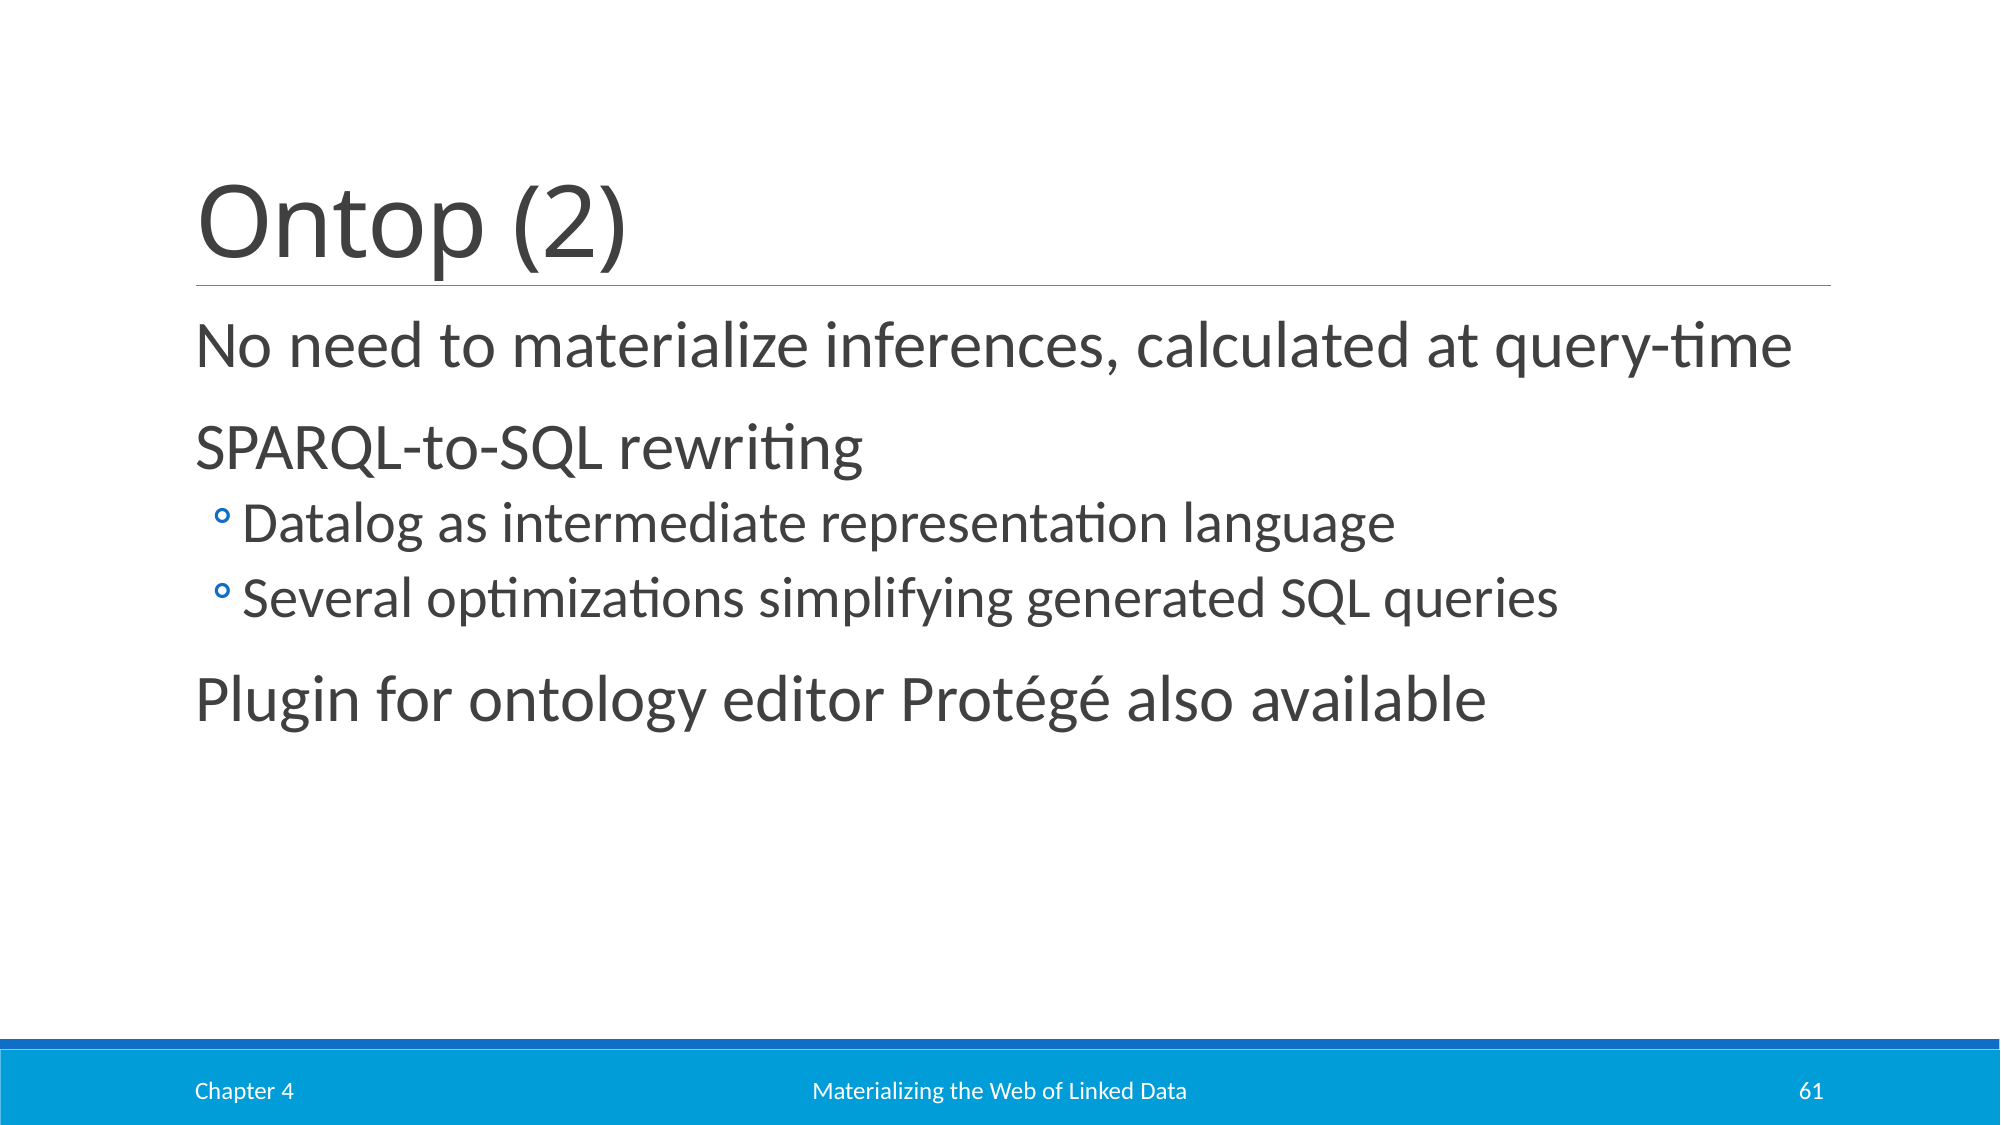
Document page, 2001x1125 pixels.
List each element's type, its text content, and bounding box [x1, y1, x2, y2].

footer Materializing the Web of Linked Data [604, 1059, 1396, 1120]
list No need to materialize inferences, calculated at query-time SPARQL-to-SQL rewriting Datalog as intermediate representation language Several optimizations simplifying generated SQL queries Plugin for ontology editor Protégé also available [180, 302, 1830, 963]
title Ontop (2) [180, 47, 1830, 285]
slide_number Chapter 4 [180, 1059, 586, 1120]
slide_number 61 [1624, 1059, 1840, 1120]
